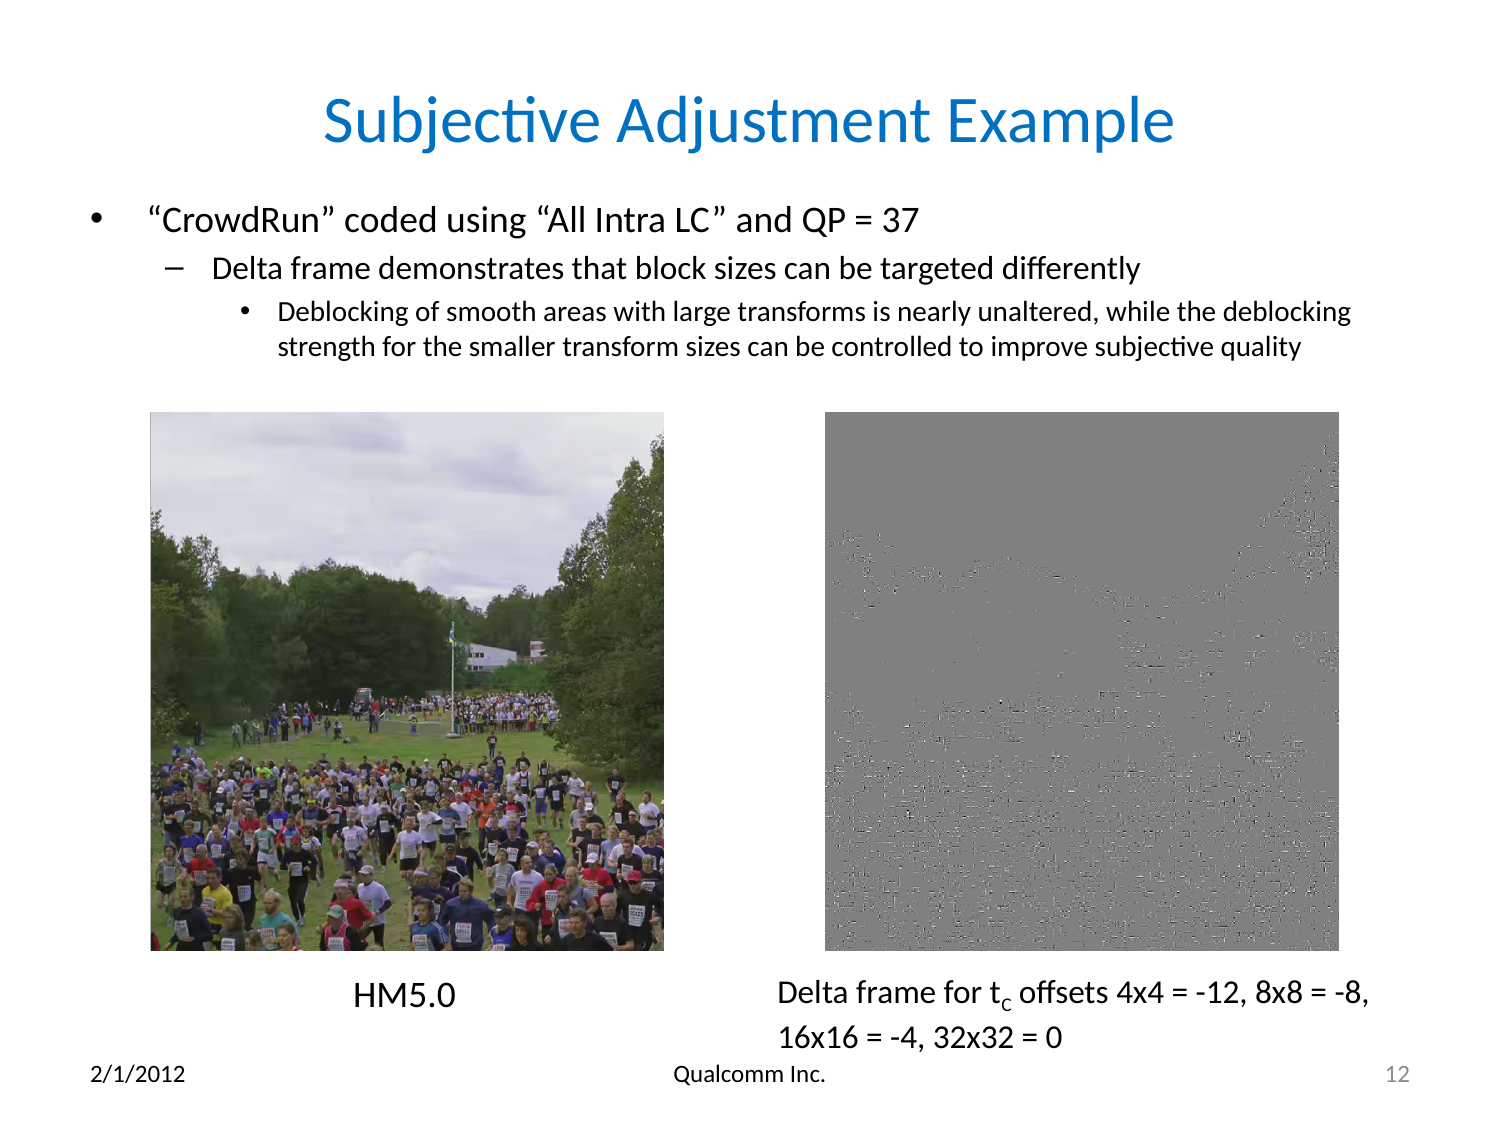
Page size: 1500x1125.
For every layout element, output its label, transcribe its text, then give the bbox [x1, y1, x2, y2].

title Subjective Adjustment Example [75, 45, 1425, 187]
text_box HM5.0 [338, 962, 471, 1023]
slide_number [75, 1042, 425, 1103]
footer Qualcomm Inc. [512, 1042, 988, 1103]
text_box Delta frame for tC offsets 4x4 = -12, 8x8 = -8, 16x16 = -4, 32x32 = 0 [762, 962, 1400, 1063]
picture [824, 412, 1339, 952]
list “CrowdRun” coded using “All Intra LC” and QP = 37 Delta frame demonstrates that block sizes can be targeted differently Deblocking of smooth areas with large transforms is nearly unaltered, while the deblocking strength for the smaller transform sizes can be controlled to improve subjective quality [75, 187, 1425, 1005]
picture [149, 412, 664, 952]
slide_number 12 [1074, 1042, 1425, 1103]
